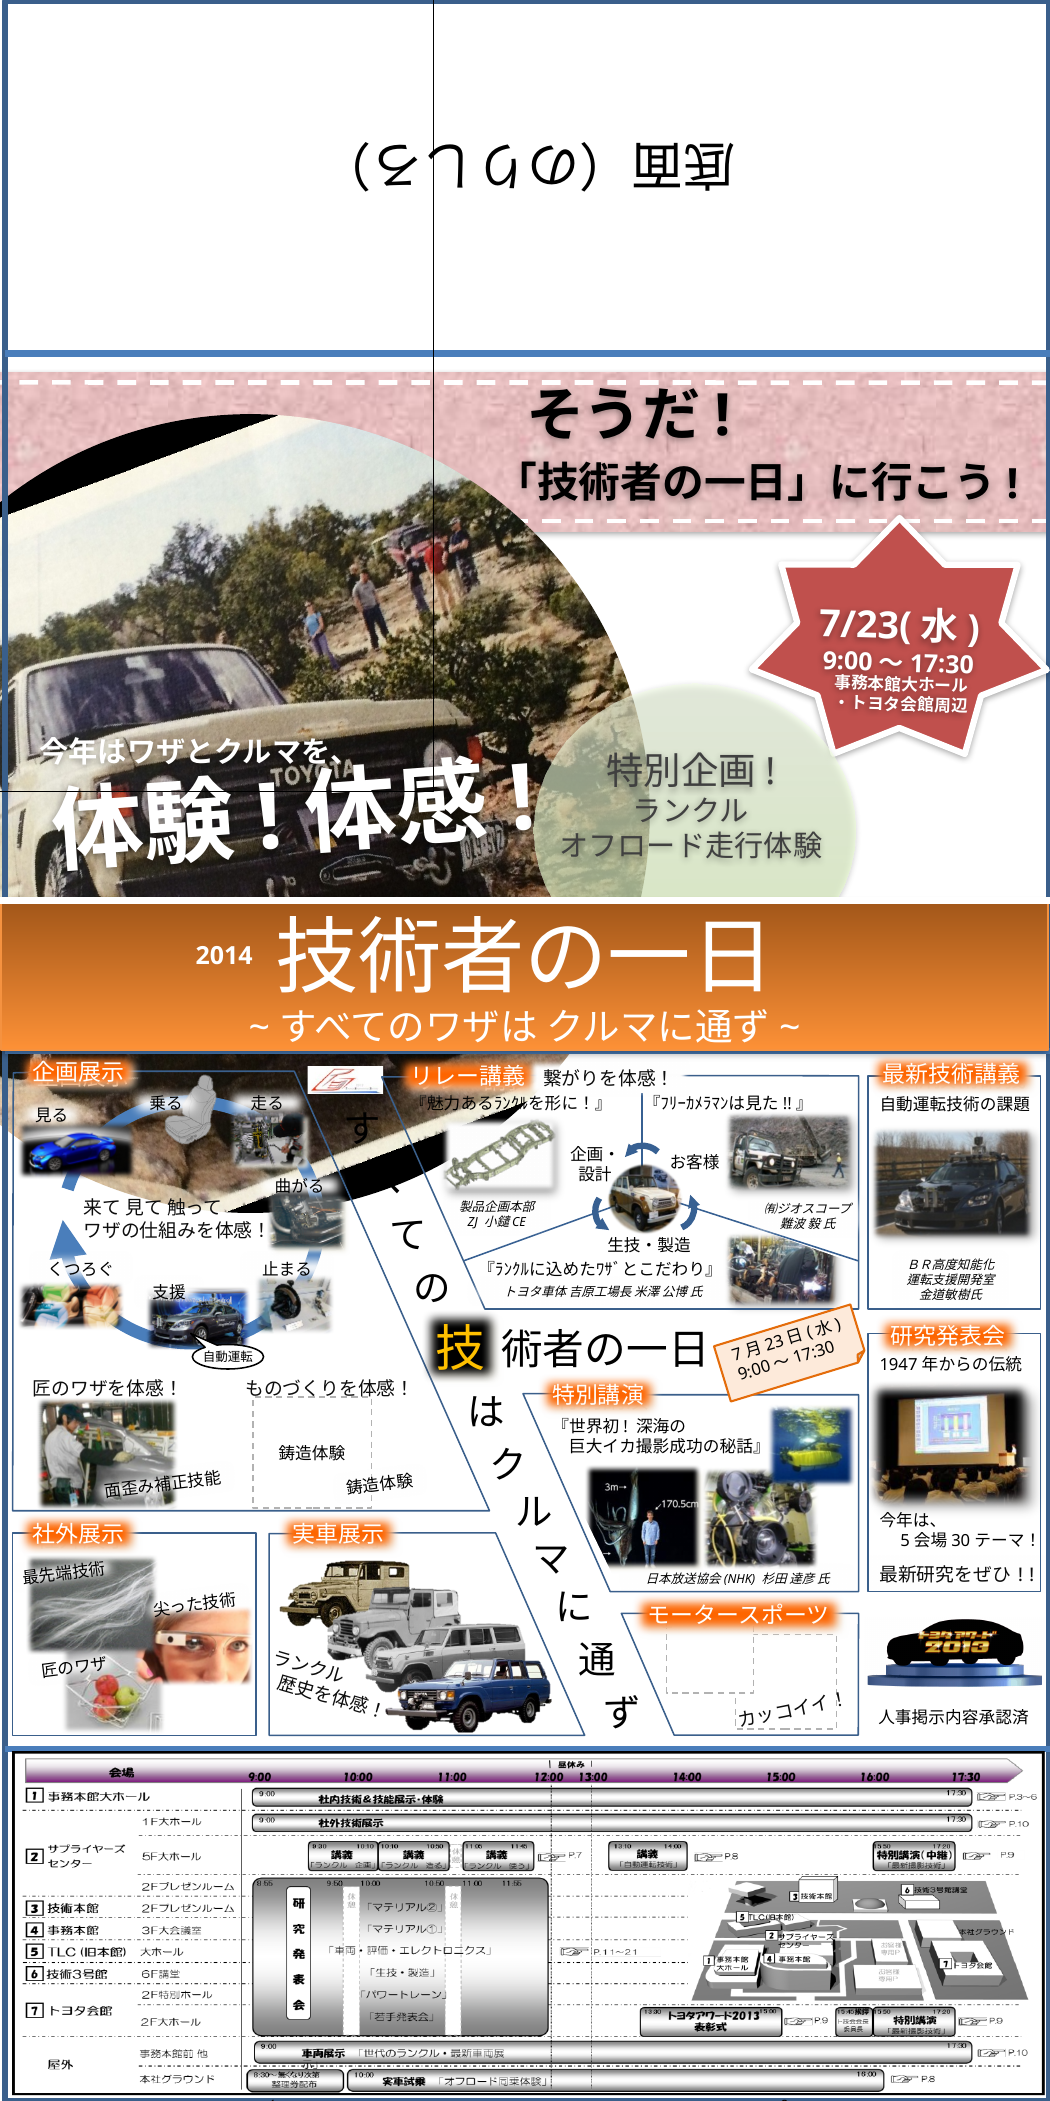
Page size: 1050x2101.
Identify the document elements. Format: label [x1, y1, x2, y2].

text_box [4, 909, 1050, 2101]
picture [867, 1380, 1034, 1509]
picture [607, 1163, 683, 1235]
text_box [12, 1751, 1050, 2101]
picture [16, 1120, 137, 1181]
picture [227, 1108, 309, 1169]
picture [145, 1286, 251, 1351]
picture [162, 1073, 220, 1145]
picture [254, 1274, 335, 1335]
picture [863, 1616, 1045, 1690]
picture [266, 1191, 347, 1252]
picture [441, 1117, 558, 1193]
picture [871, 1127, 1034, 1240]
text_box [751, 517, 1048, 755]
picture [360, 1610, 556, 1740]
picture [0, 901, 4, 1214]
picture [35, 1397, 179, 1511]
text_box [4, 0, 1050, 899]
picture [25, 1554, 159, 1656]
picture [0, 413, 4, 900]
picture [725, 1112, 853, 1193]
picture [701, 1403, 856, 1571]
picture [16, 1281, 125, 1331]
